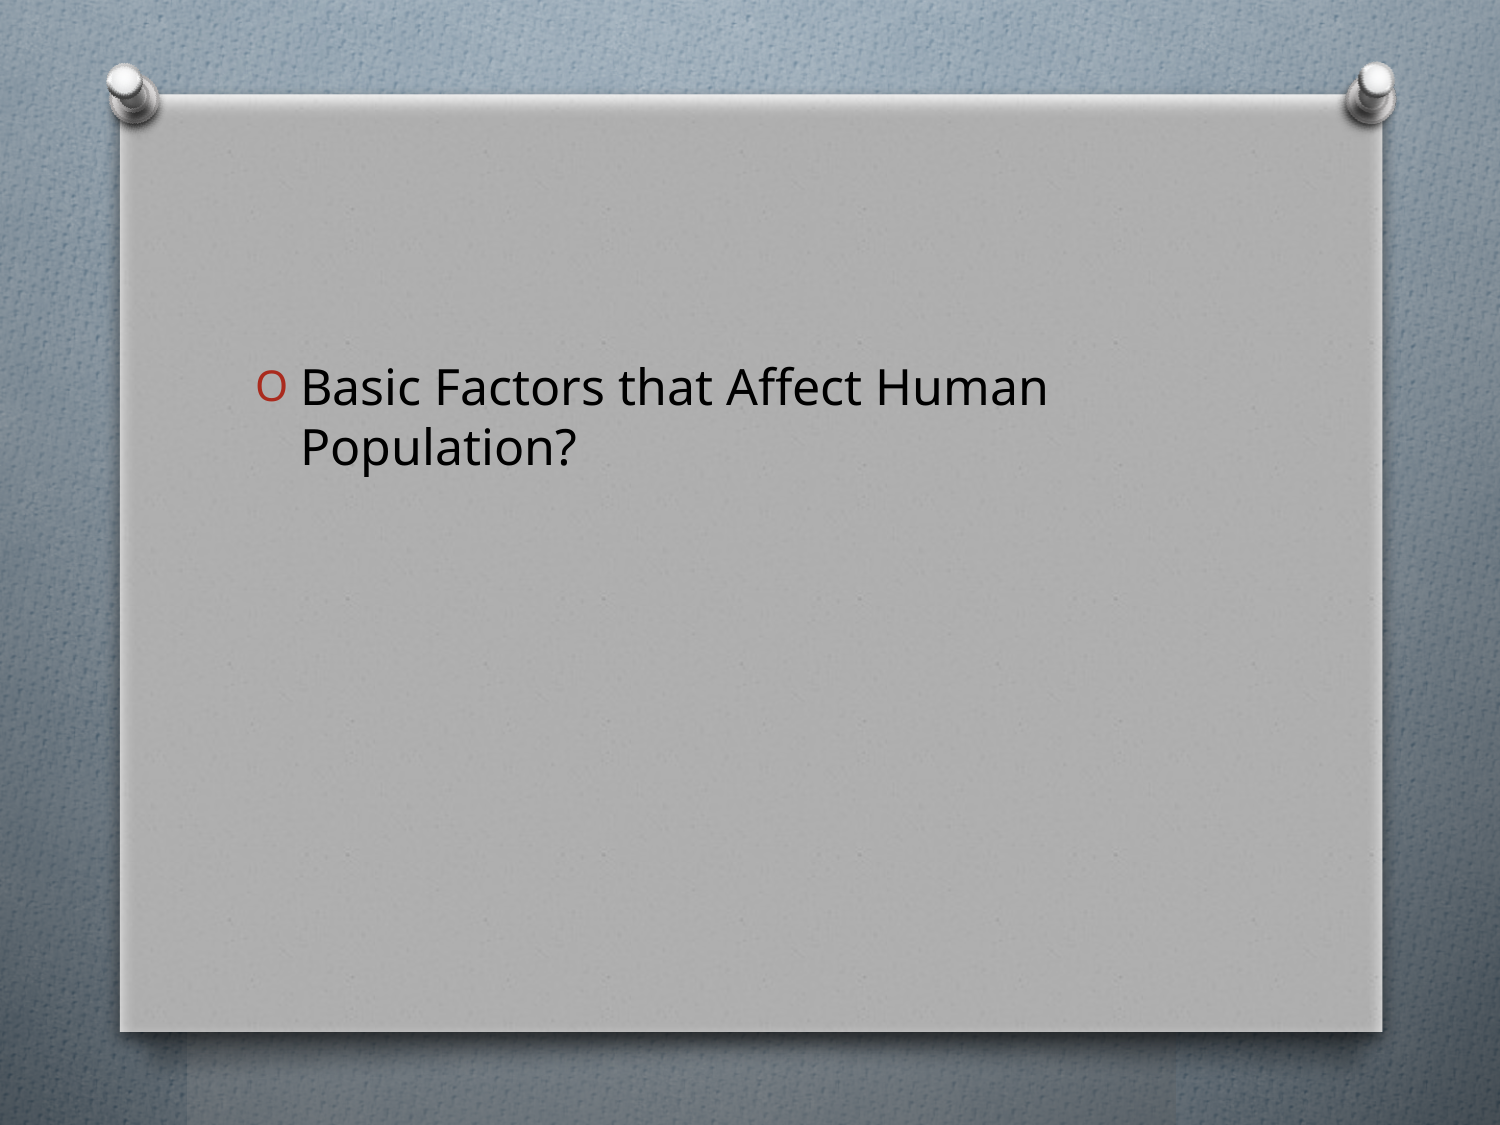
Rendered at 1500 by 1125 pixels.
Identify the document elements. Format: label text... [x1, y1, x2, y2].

list Basic Factors that Affect Human Population? [240, 347, 1257, 939]
picture [1317, 35, 1439, 156]
picture [75, 29, 198, 153]
